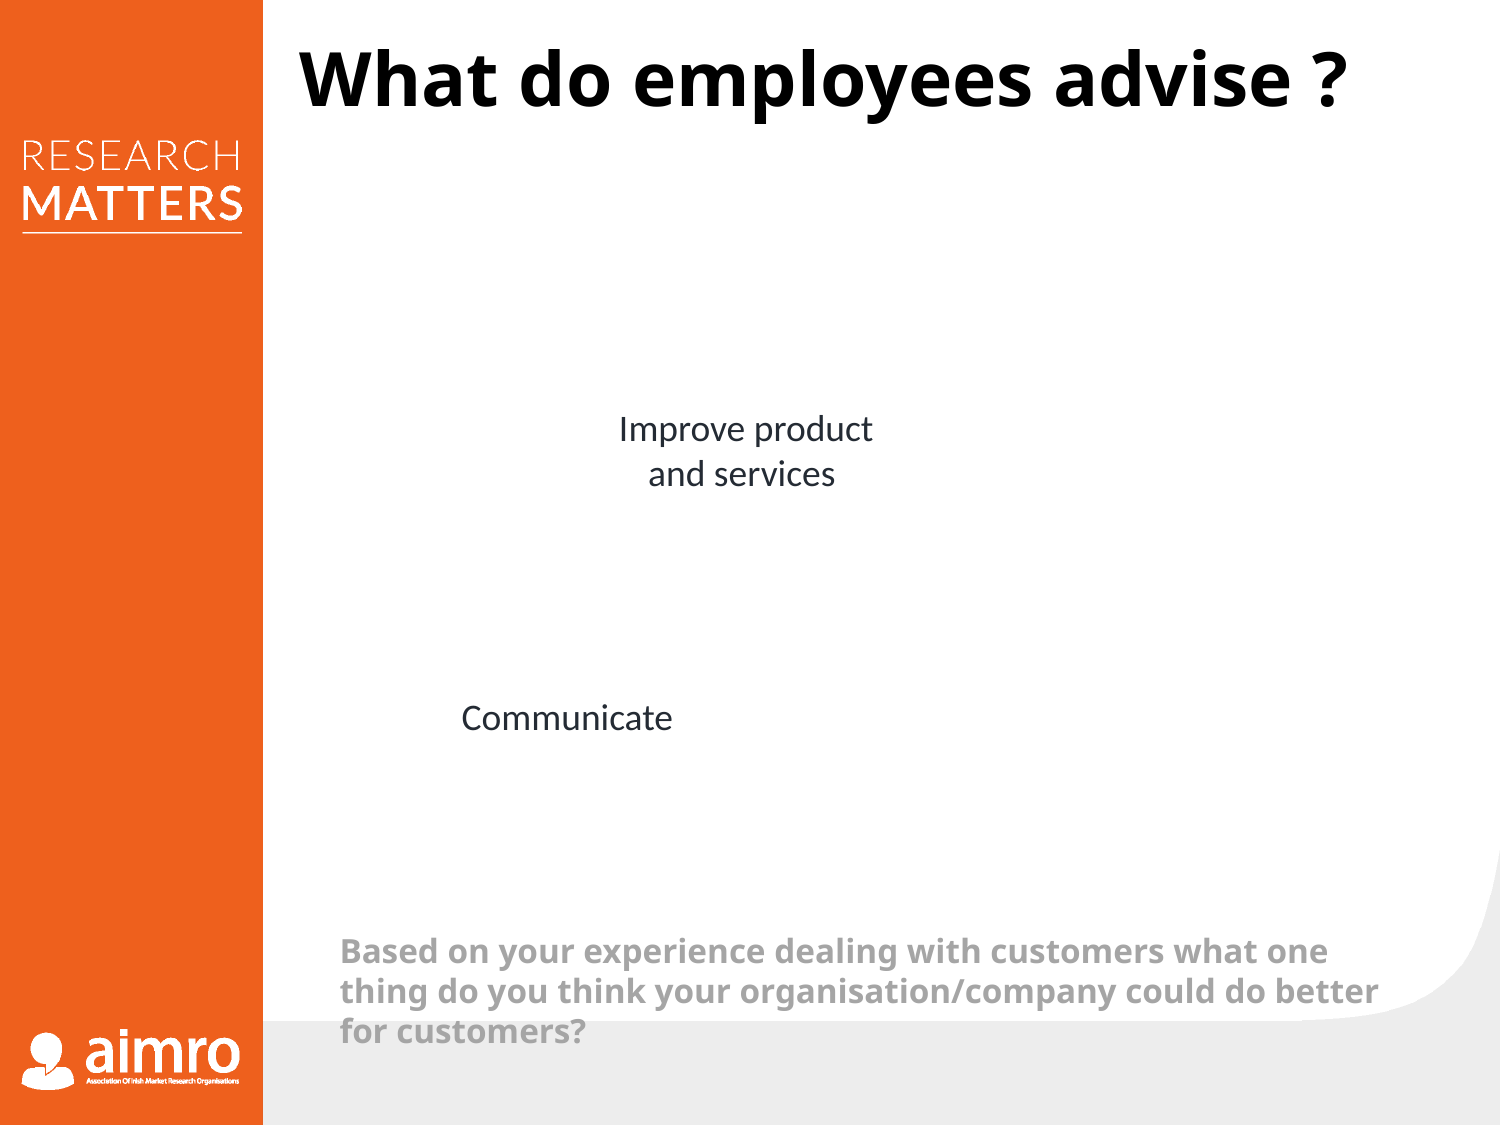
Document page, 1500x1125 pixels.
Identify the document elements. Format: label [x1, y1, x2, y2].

picture [0, 0, 1500, 1125]
text_box [304, 151, 1434, 847]
